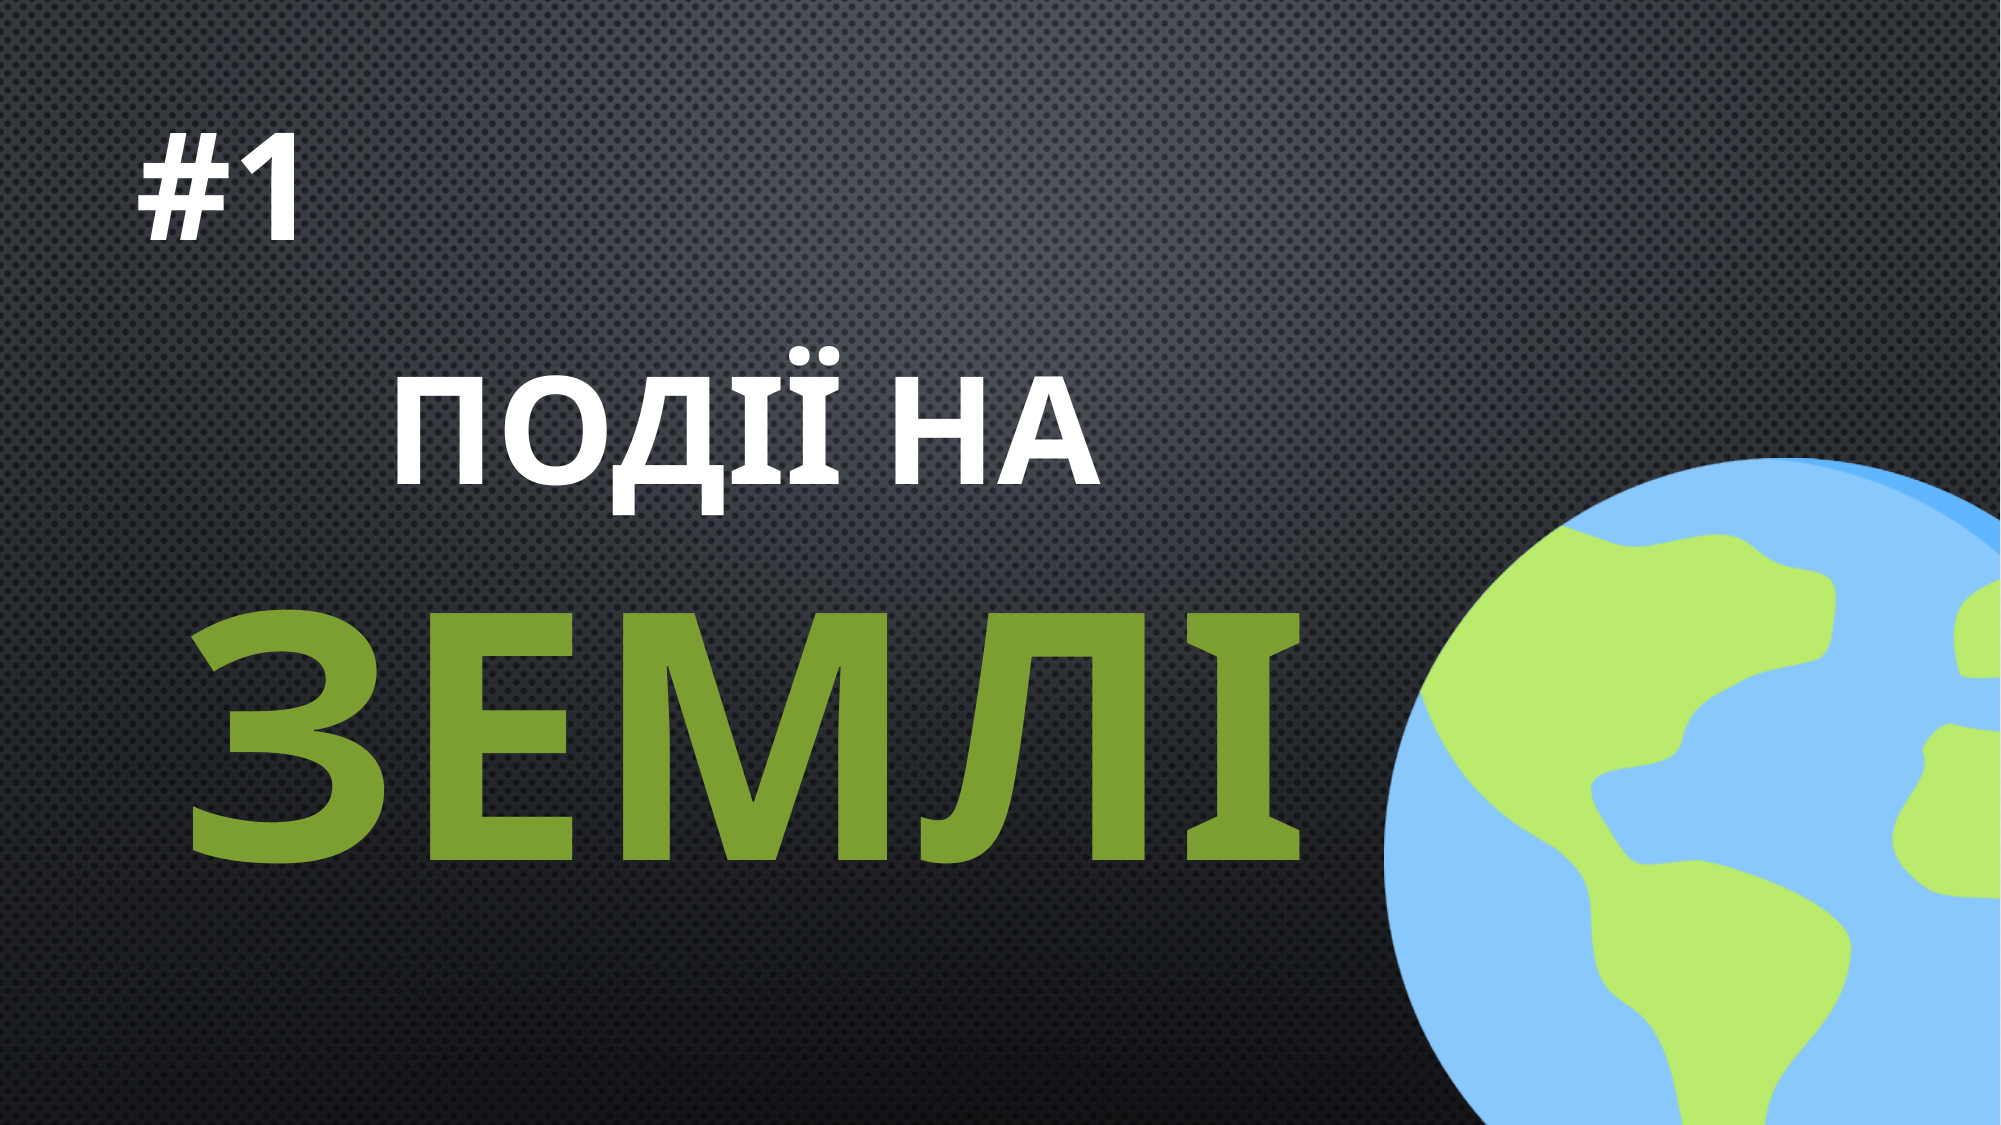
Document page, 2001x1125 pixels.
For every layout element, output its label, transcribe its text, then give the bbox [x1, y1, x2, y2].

picture [1384, 458, 2000, 1125]
subtitle ПОДІЇ НА ЗЕМЛІ [31, 327, 1455, 992]
text_box #1 [78, 83, 375, 283]
